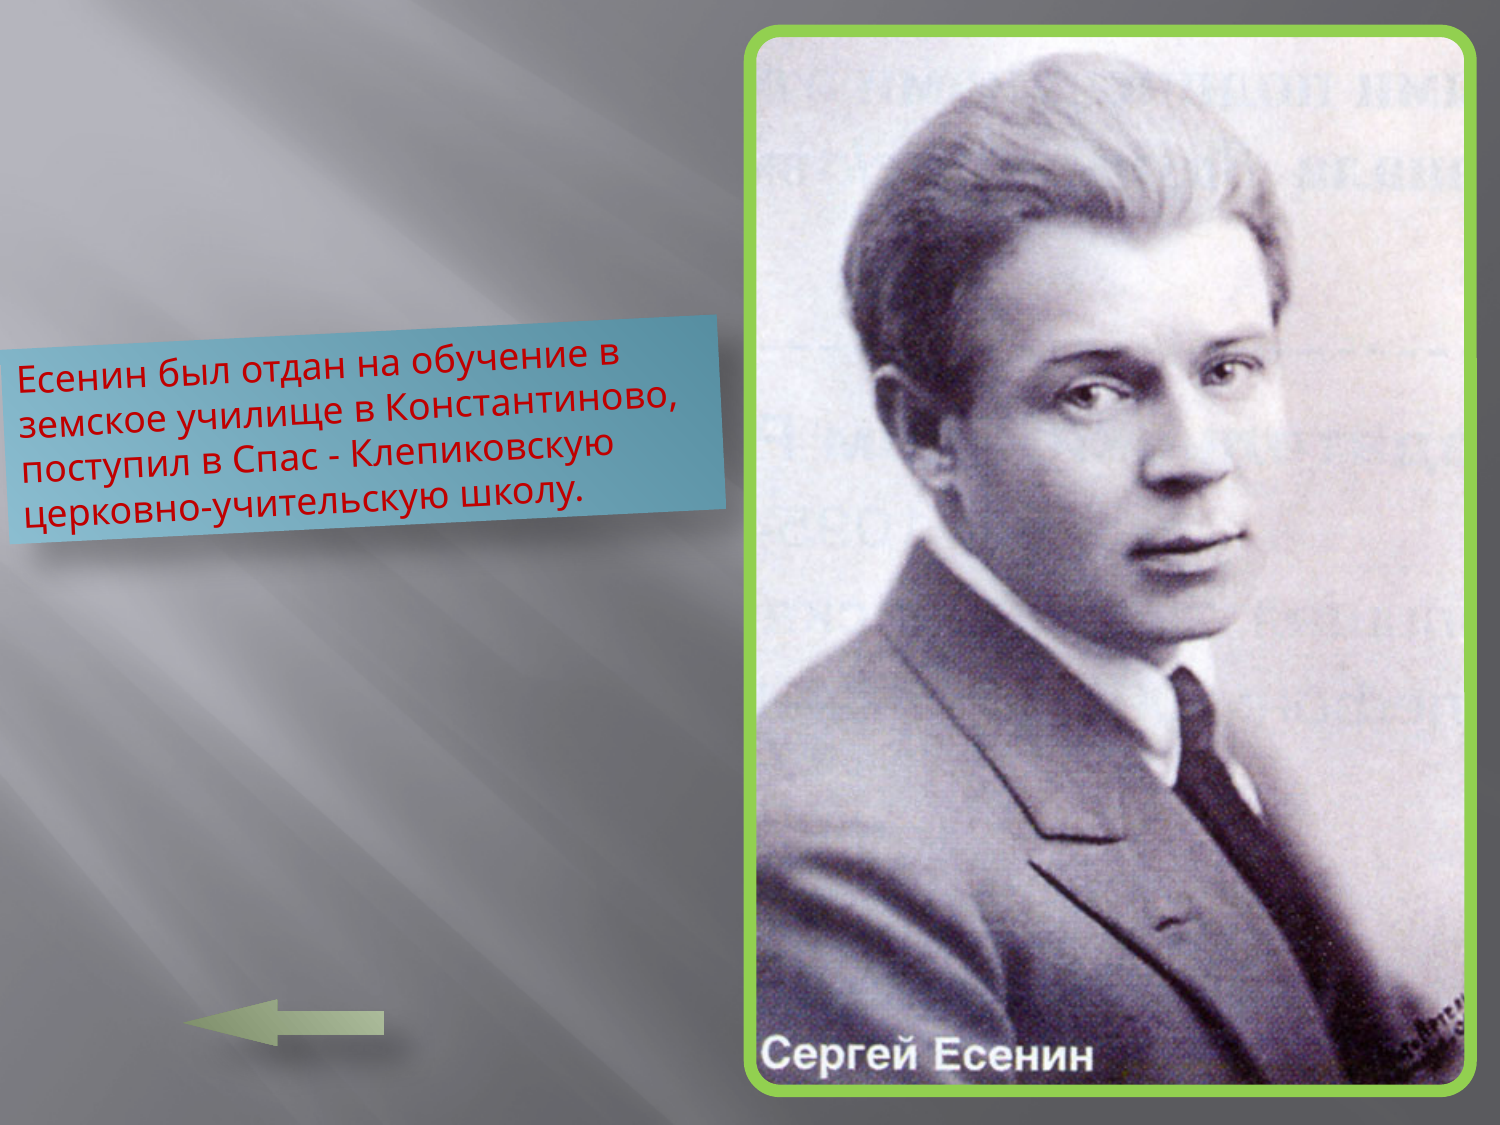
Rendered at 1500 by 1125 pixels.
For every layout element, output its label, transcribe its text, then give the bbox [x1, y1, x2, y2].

text_box [183, 999, 384, 1047]
text_box Есенин был отдан на обучение в земское училище в Константиново, поступил в Спас - Клепиковскую церковно-учительскую школу. [0, 314, 727, 545]
picture [749, 30, 1471, 1092]
